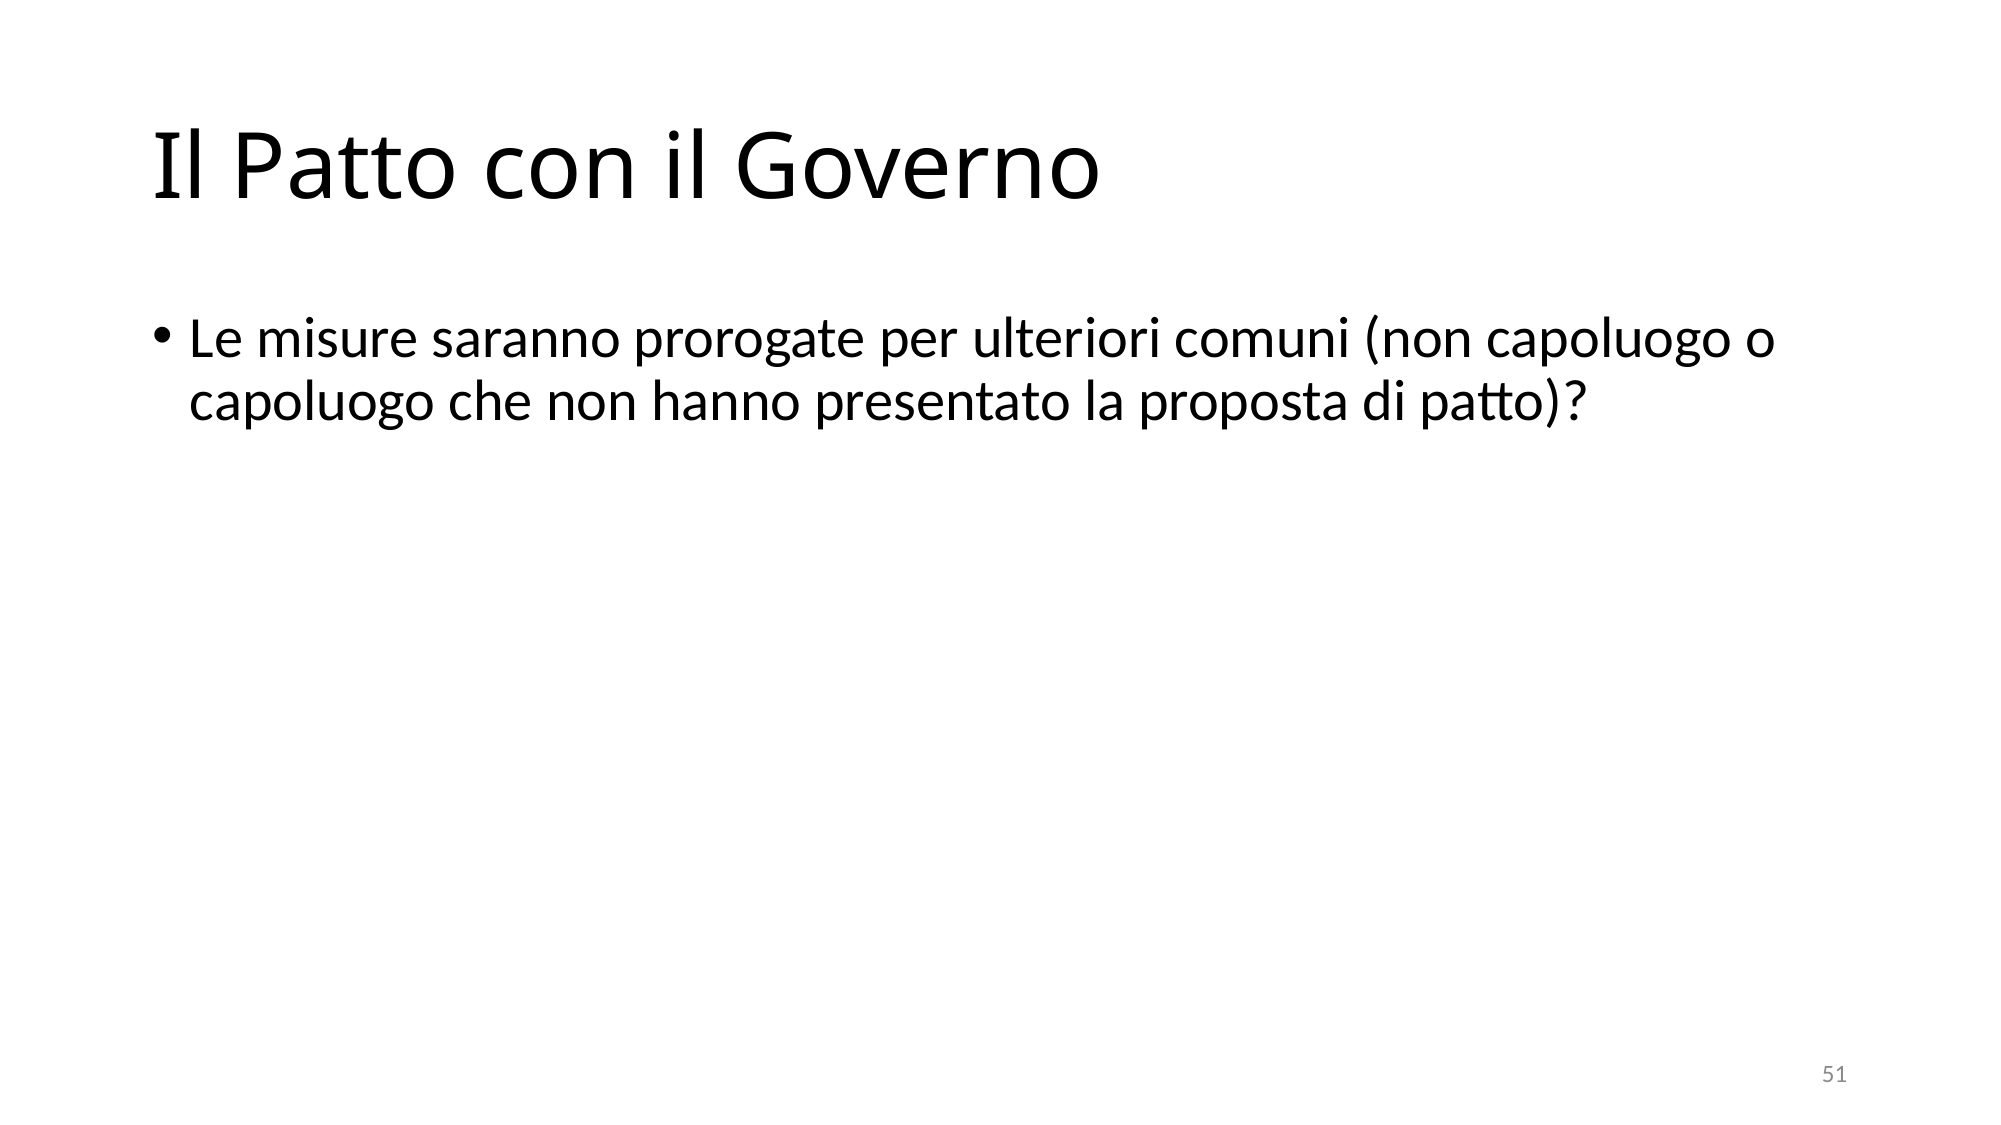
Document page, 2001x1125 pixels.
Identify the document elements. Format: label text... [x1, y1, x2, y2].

list Le misure saranno prorogate per ulteriori comuni (non capoluogo o capoluogo che non hanno presentato la proposta di patto)? [137, 299, 1863, 1014]
title Il Patto con il Governo [137, 59, 1863, 278]
slide_number 52 [1412, 1042, 1863, 1103]
